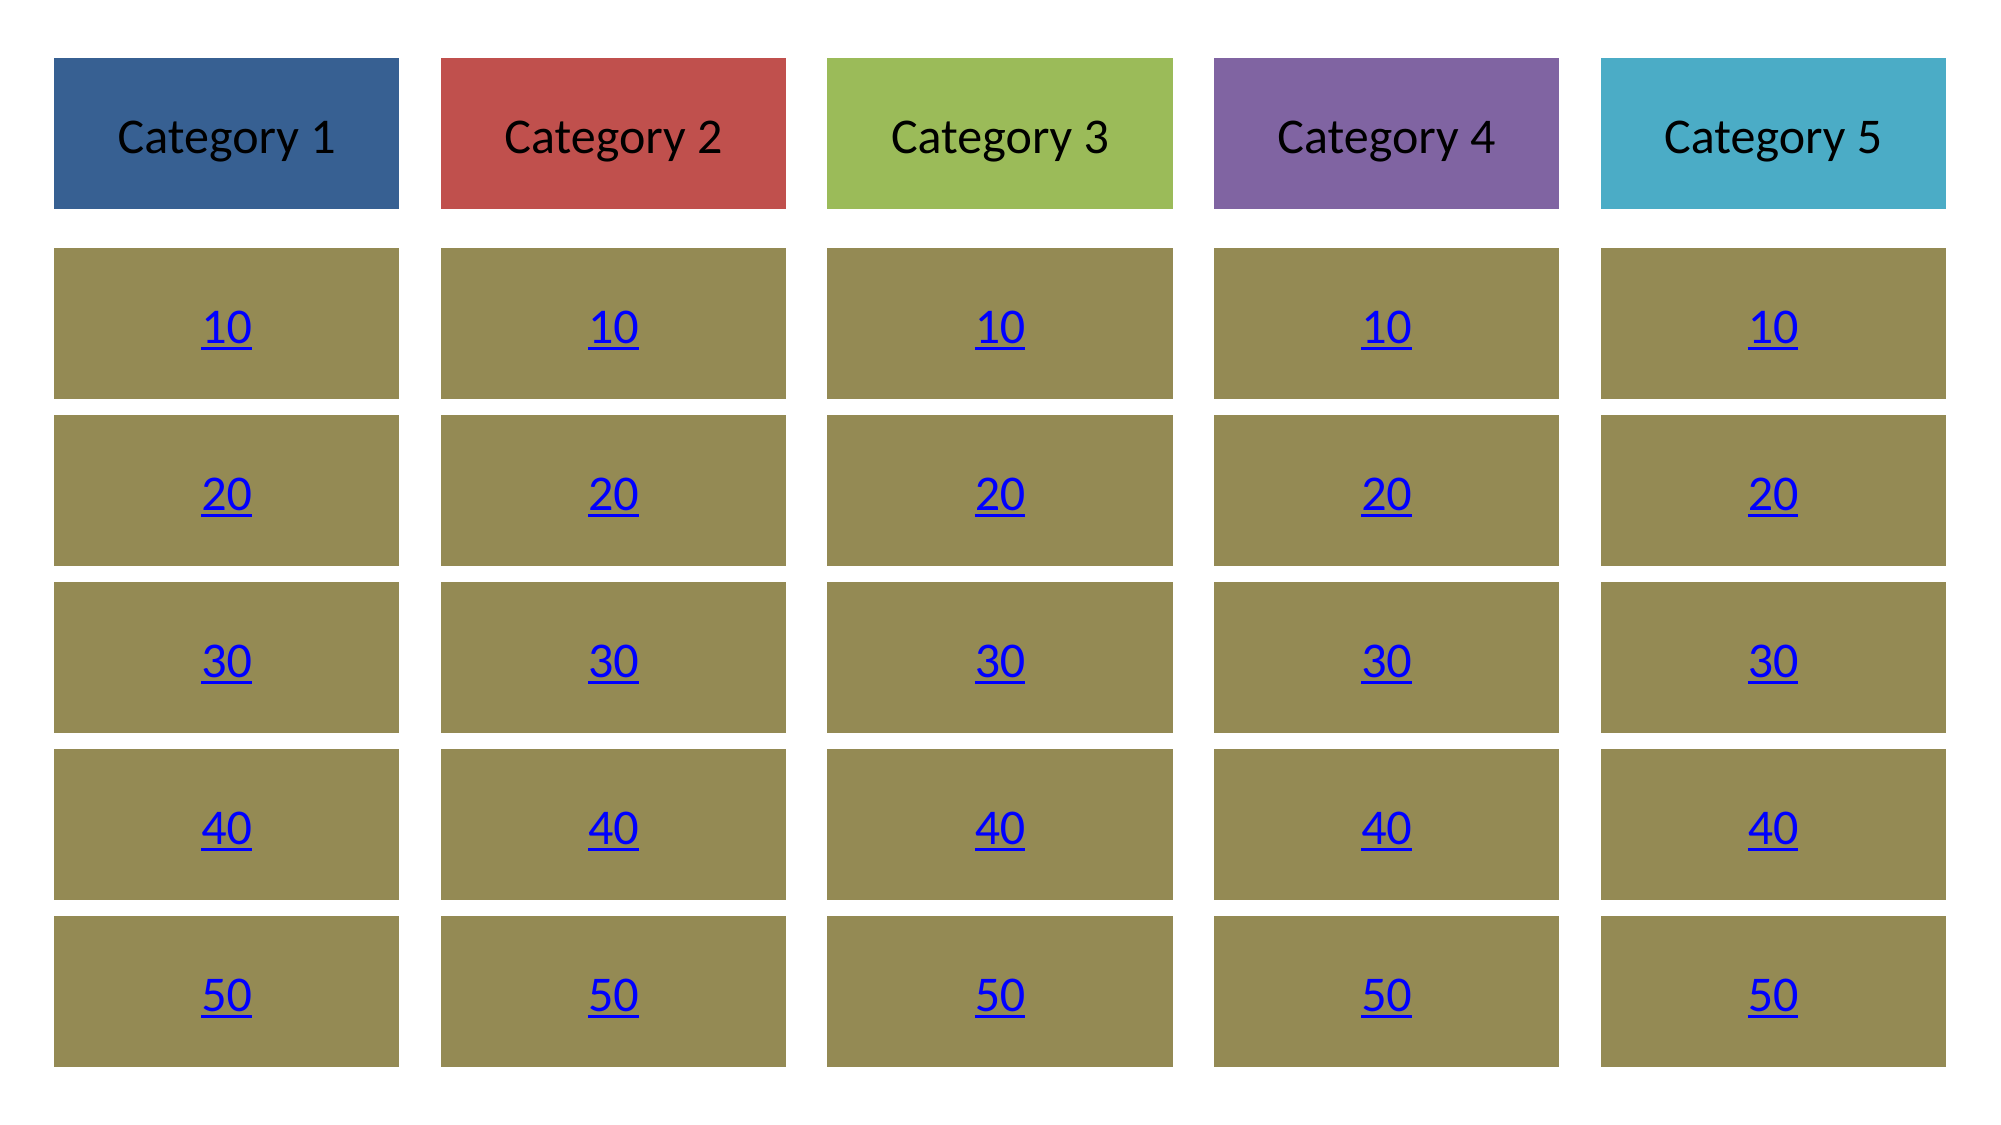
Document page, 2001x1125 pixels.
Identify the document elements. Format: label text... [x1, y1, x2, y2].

list 40 [54, 749, 399, 900]
list 30 [827, 582, 1173, 733]
list 40 [827, 749, 1173, 900]
list 40 [441, 749, 786, 900]
list 30 [441, 582, 786, 733]
list Category 1 [54, 58, 399, 209]
list 50 [827, 916, 1173, 1067]
list 50 [1601, 916, 1946, 1067]
list 30 [1214, 582, 1559, 733]
list 20 [827, 415, 1173, 566]
list 20 [441, 415, 786, 566]
list 50 [54, 916, 399, 1067]
list 20 [1214, 415, 1559, 566]
list 40 [1214, 749, 1559, 900]
list 50 [1214, 916, 1559, 1067]
list Category 5 [1601, 58, 1946, 209]
list 10 [1214, 248, 1559, 399]
list 20 [1601, 415, 1946, 566]
list 30 [1601, 582, 1946, 733]
list Category 4 [1214, 58, 1559, 209]
list Category 2 [441, 58, 786, 209]
list 50 [441, 916, 786, 1067]
list 10 [827, 248, 1173, 399]
list 10 [1601, 248, 1946, 399]
list 30 [54, 582, 399, 733]
list 20 [54, 415, 399, 566]
list Category 3 [827, 58, 1173, 209]
list 10 [441, 248, 786, 399]
list 40 [1601, 749, 1946, 900]
list 10 [54, 248, 399, 399]
